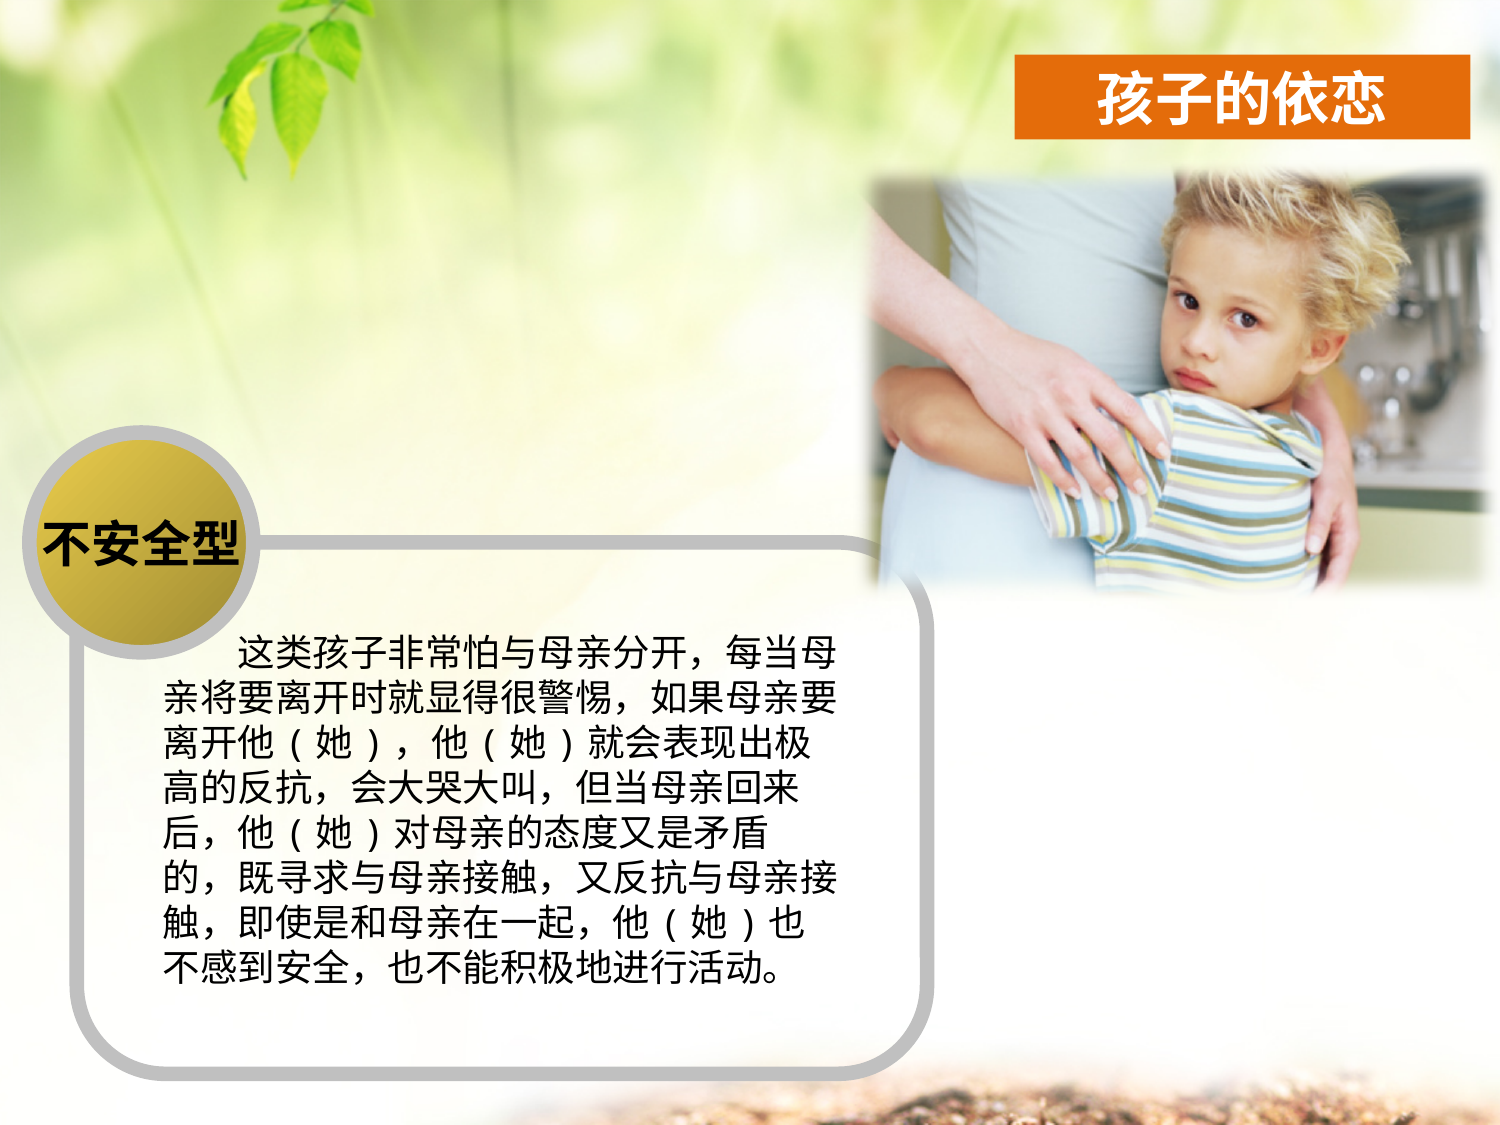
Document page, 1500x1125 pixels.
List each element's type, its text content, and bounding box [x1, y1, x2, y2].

picture [0, 0, 1500, 1125]
text_box 这类孩子非常怕与母亲分开，每当母亲将要离开时就显得很警惕，如果母亲要离开他(她)，他(她)就会表现出极高的反抗，会大哭大叫，但当母亲回来后，他(她)对母亲的态度又是矛盾的，既寻求与母亲接触，又反抗与母亲接触，即使是和母亲在一起，他(她)也不感到安全，也不能积极地进行活动。 [148, 621, 856, 997]
text_box [76, 542, 928, 1074]
text_box 孩子的依恋 [1014, 54, 1471, 140]
text_box 不安全型 [29, 432, 254, 653]
